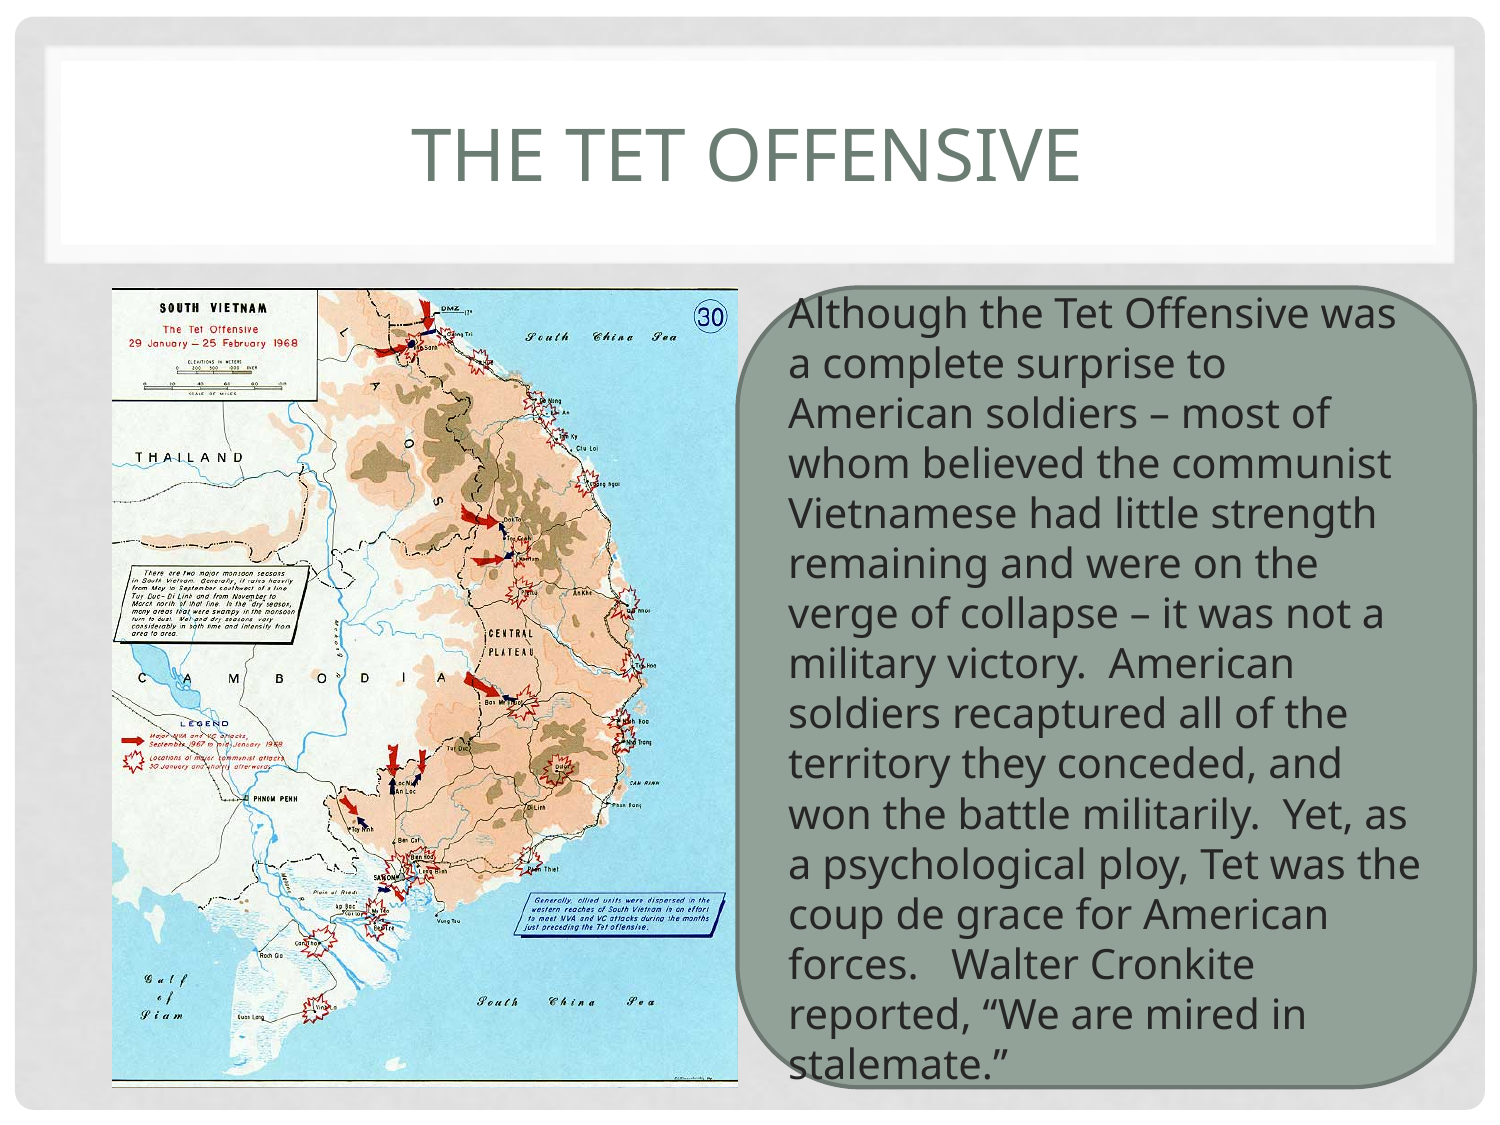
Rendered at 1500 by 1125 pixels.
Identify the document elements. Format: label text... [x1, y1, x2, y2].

title The Tet Offensive [69, 66, 1425, 238]
text_box Although the Tet Offensive was a complete surprise to American soldiers – most of whom believed the communist Vietnamese had little strength remaining and were on the verge of collapse – it was not a military victory. American soldiers recaptured all of the territory they conceded, and won the battle militarily. Yet, as a psychological ploy, Tet was the coup de grace for American forces. Walter Cronkite reported, “We are mired in stalemate.” [738, 285, 1477, 1090]
picture [112, 287, 738, 1088]
